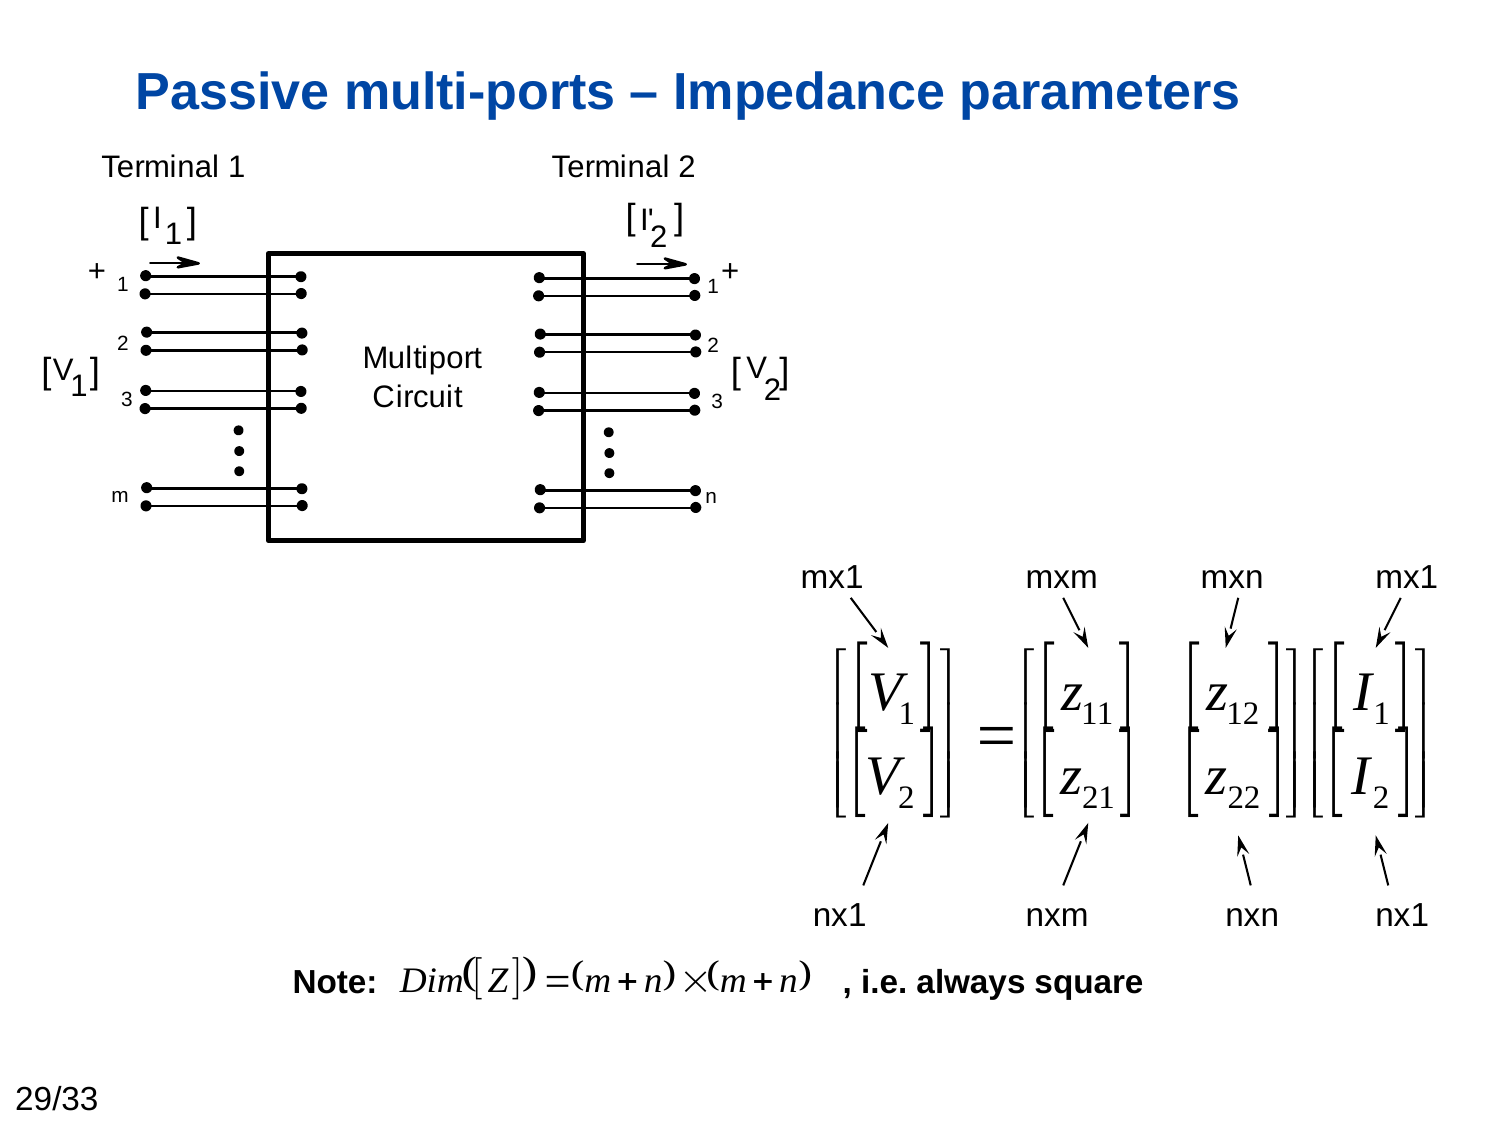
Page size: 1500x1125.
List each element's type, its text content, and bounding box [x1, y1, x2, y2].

text_box nxn [1210, 885, 1295, 941]
text_box mx1 [1360, 547, 1454, 603]
text_box mx1 [785, 547, 879, 603]
text_box , i.e. always square [827, 952, 1211, 1008]
text_box nx1 [797, 885, 882, 941]
title Passive multi-ports – Impedance parameters [120, 18, 1471, 159]
text_box mxn [1185, 547, 1279, 603]
text_box [1374, 837, 1387, 857]
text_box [392, 953, 816, 1008]
text_box [1237, 837, 1250, 857]
text_box Note: [277, 952, 393, 1008]
text_box nx1 [1360, 885, 1445, 941]
text_box nxm [1010, 885, 1104, 941]
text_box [40, 148, 809, 544]
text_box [823, 635, 1464, 828]
text_box mxm [1010, 547, 1113, 603]
